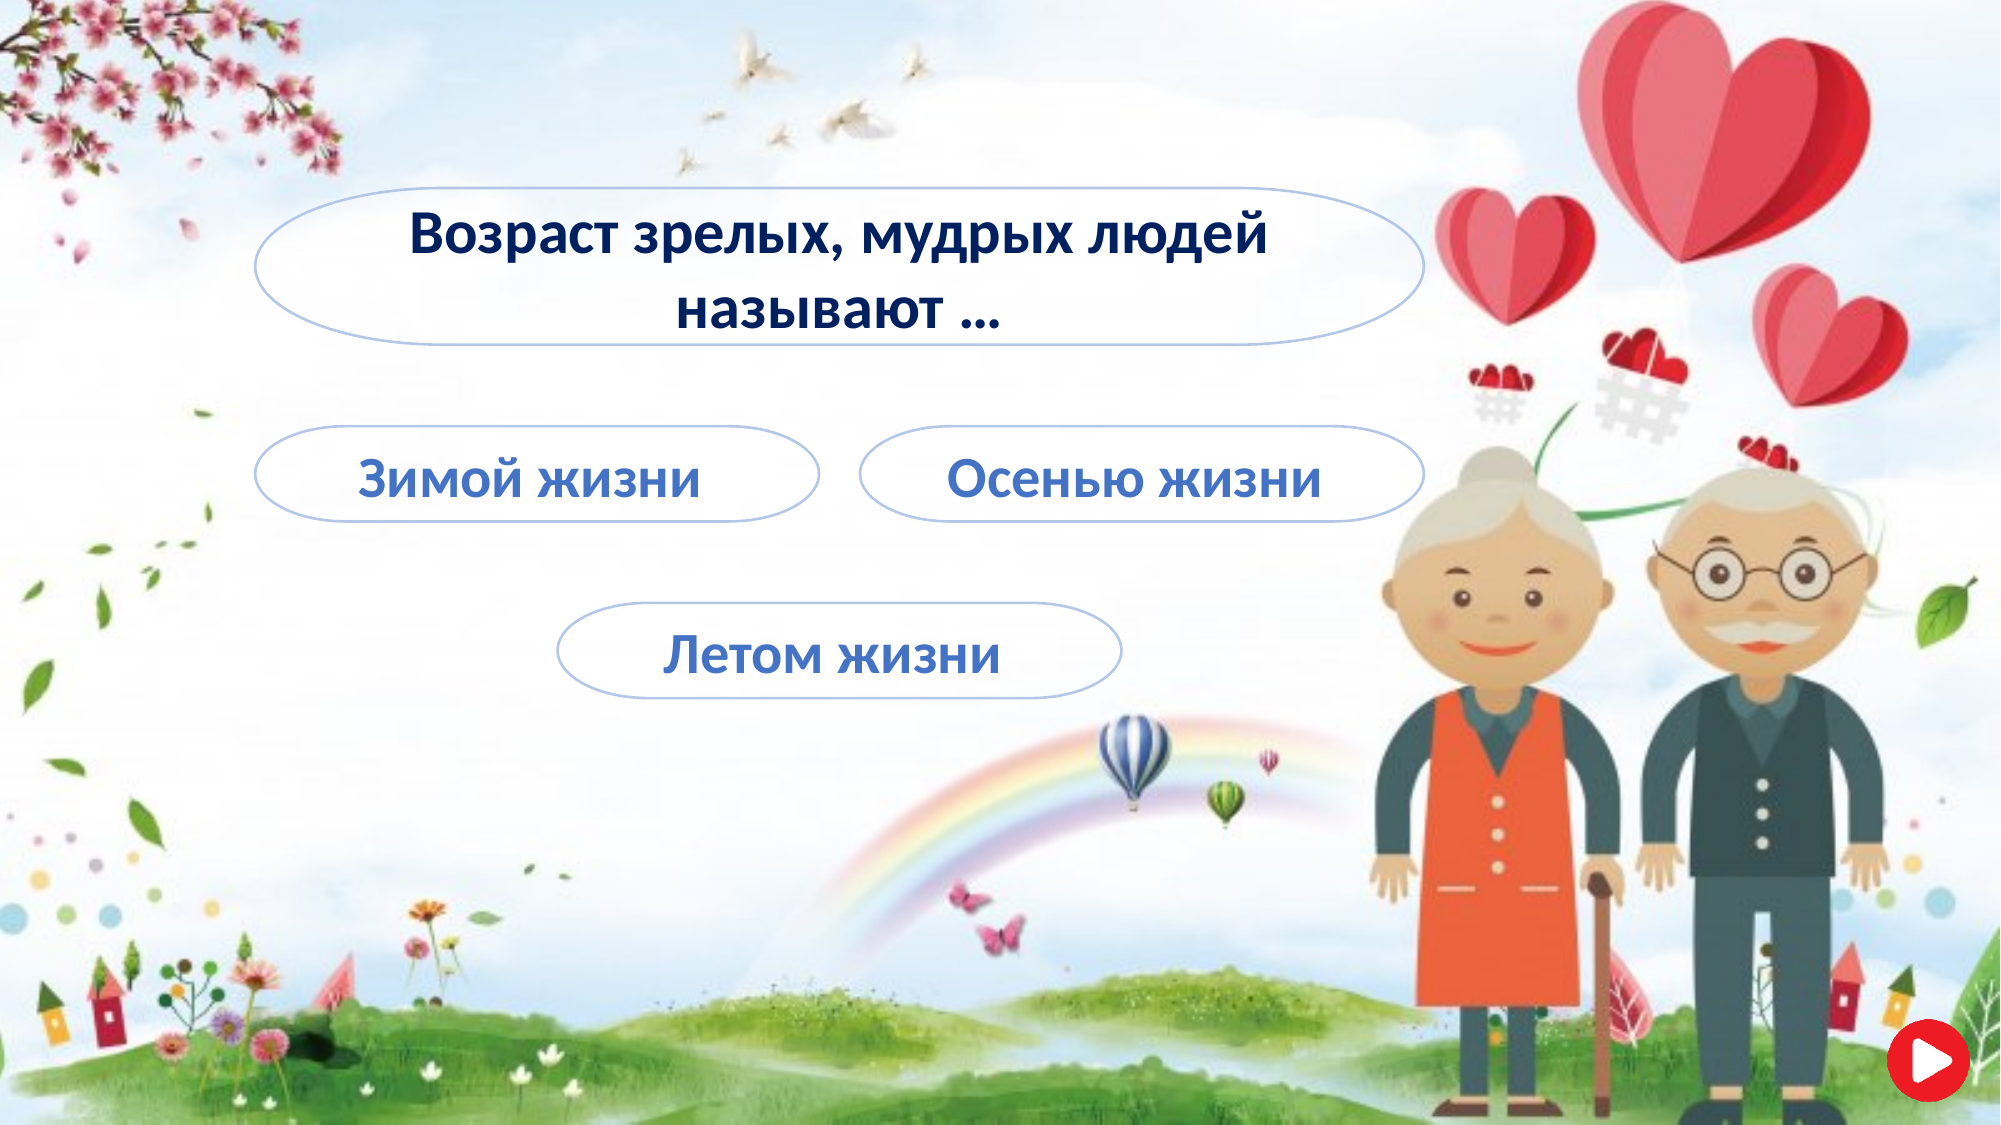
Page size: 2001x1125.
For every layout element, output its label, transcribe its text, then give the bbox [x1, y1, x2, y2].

text_box Осенью жизни [858, 425, 1425, 523]
picture [0, 0, 2001, 1125]
text_box Возраст зрелых, мудрых людей называют … [254, 186, 1425, 346]
text_box Летом жизни [556, 601, 1123, 700]
text_box Зимой жизни [254, 425, 821, 523]
